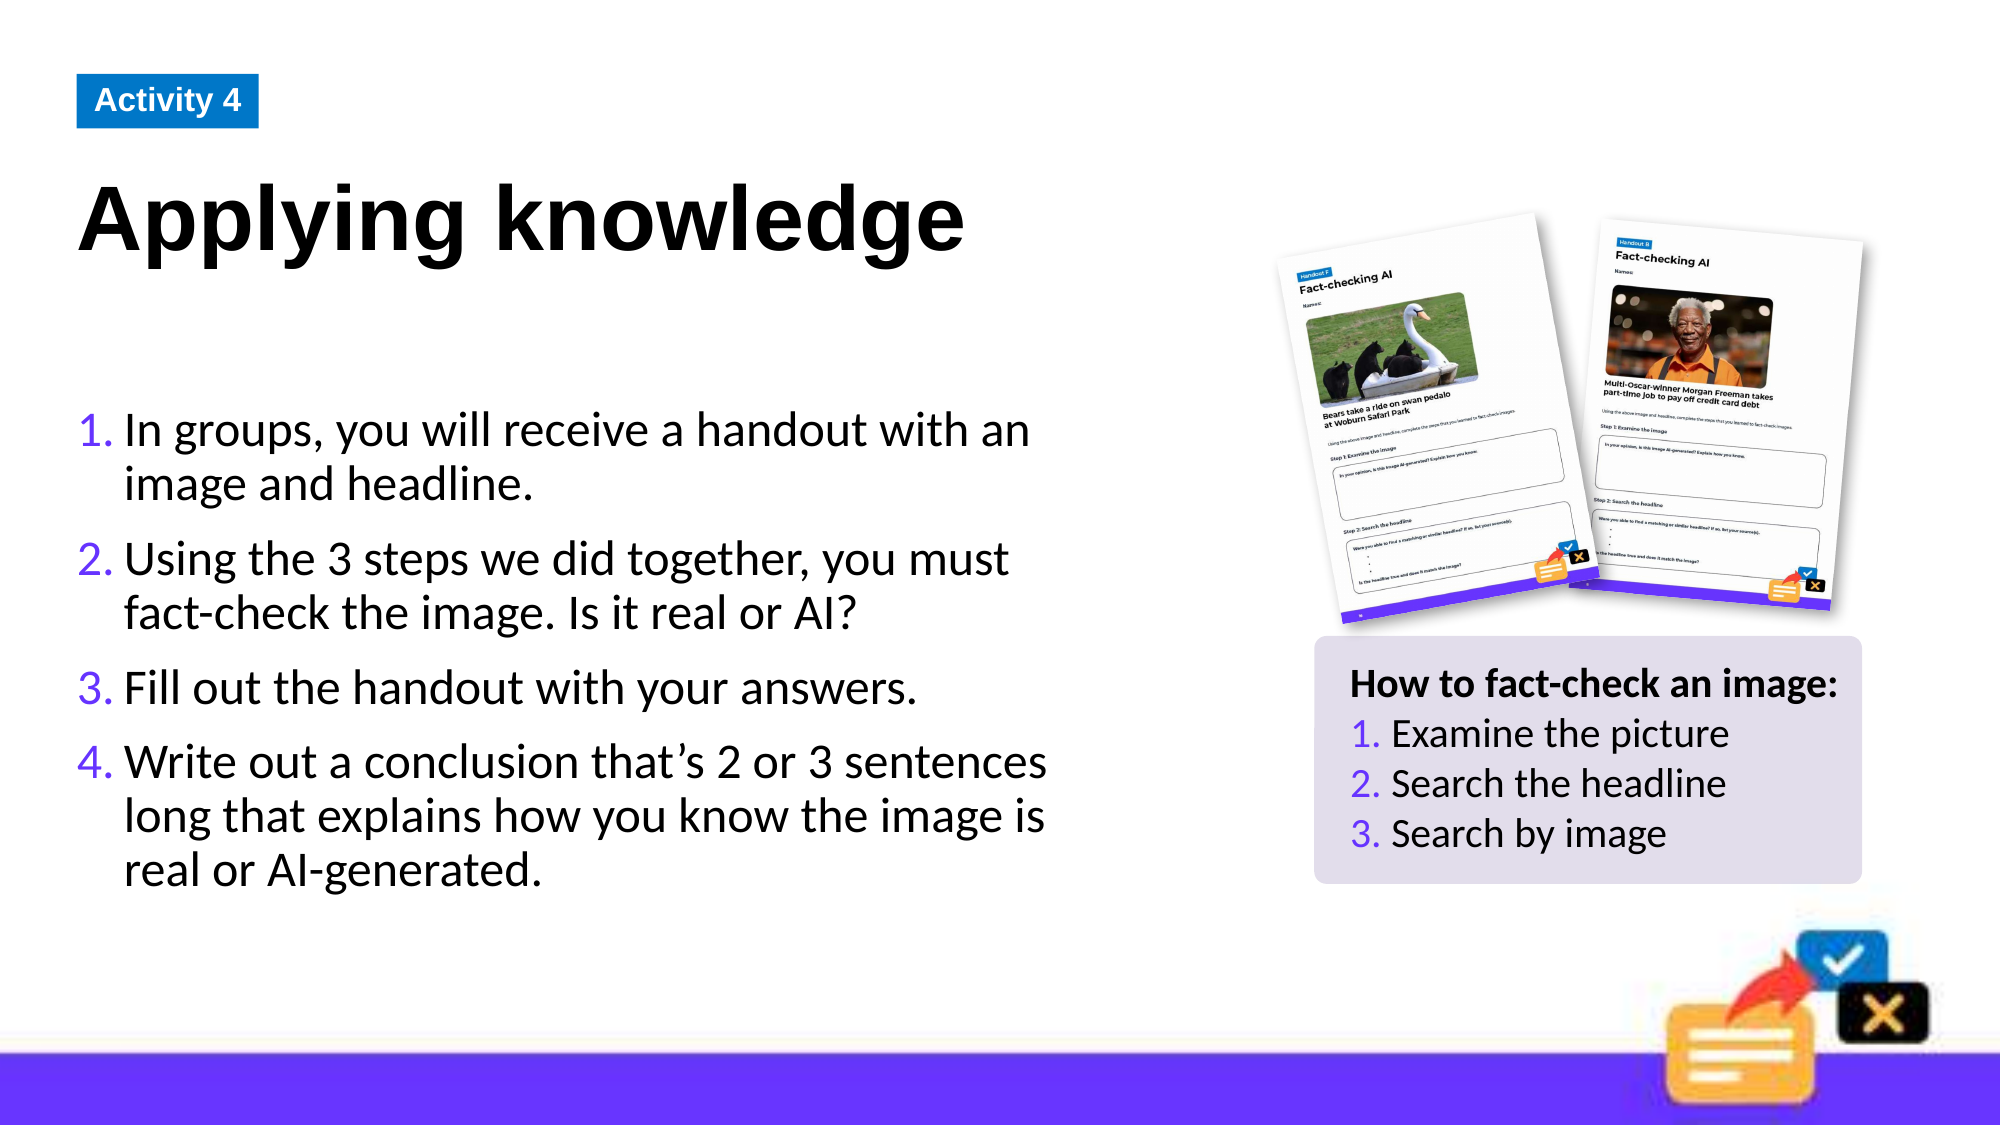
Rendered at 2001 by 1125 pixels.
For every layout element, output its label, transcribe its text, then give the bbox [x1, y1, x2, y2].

text_box In groups, you will receive a handout with an image and headline. Using the 3 steps we did together, you must fact-check the image. Is it real or AI? Fill out the handout with your answers. Write out a conclusion that’s 2 or 3 sentences long that explains how you know the image is real or AI-generated. [76, 403, 1100, 944]
text_box [1313, 634, 1864, 885]
text_box Applying knowledge [76, 171, 1184, 272]
text_box Activity 4 [76, 73, 259, 129]
text_box How to fact-check an image:​ Examine the picture​ Search the headline​ Search by image​ [1335, 648, 1865, 863]
picture [0, 0, 2000, 1125]
